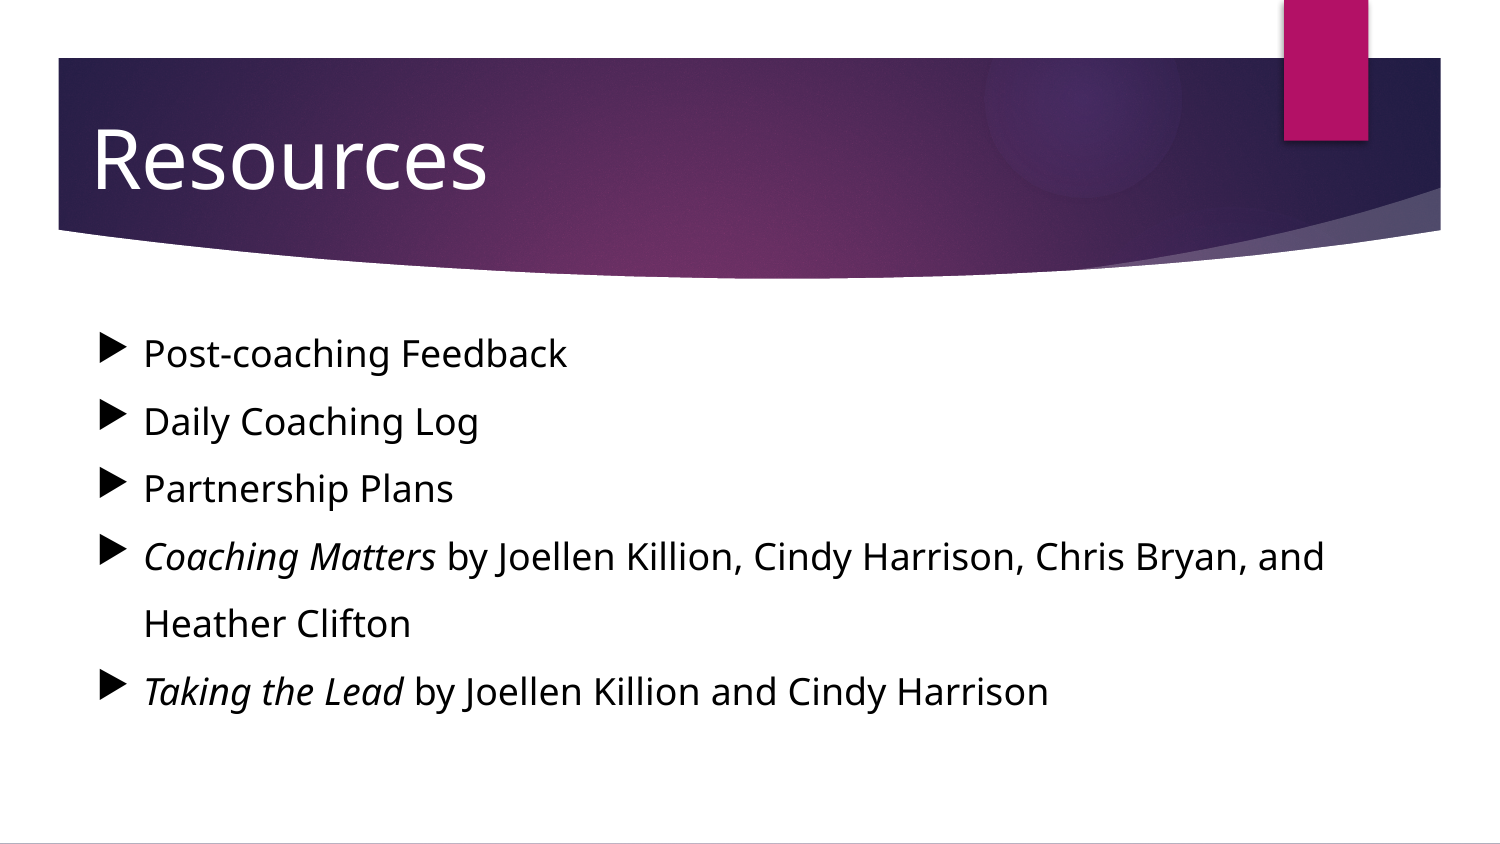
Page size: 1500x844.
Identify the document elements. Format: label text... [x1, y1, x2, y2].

title Resources [75, 80, 1425, 222]
list Post-coaching Feedback Daily Coaching Log Partnership Plans Coaching Matters by Joellen Killion, Cindy Harrison, Chris Bryan, and Heather Clifton Taking the Lead by Joellen Killion and Cindy Harrison [75, 292, 1425, 808]
